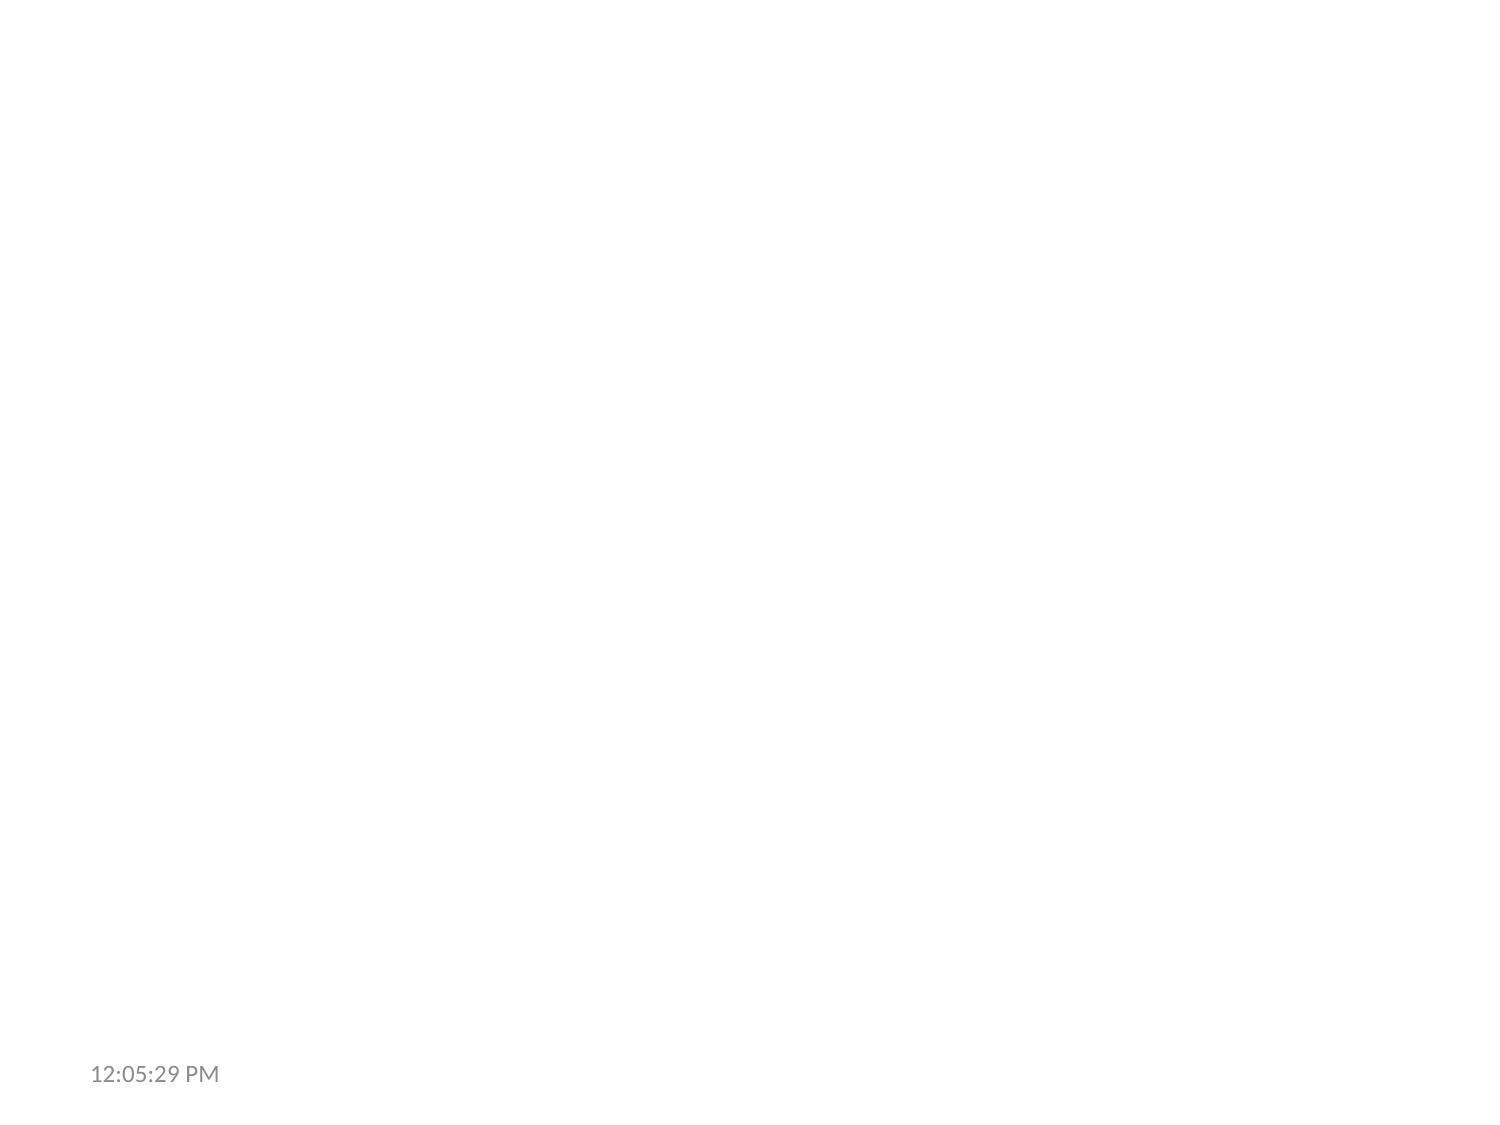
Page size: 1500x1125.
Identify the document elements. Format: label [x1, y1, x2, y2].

slide_number [75, 1042, 425, 1103]
